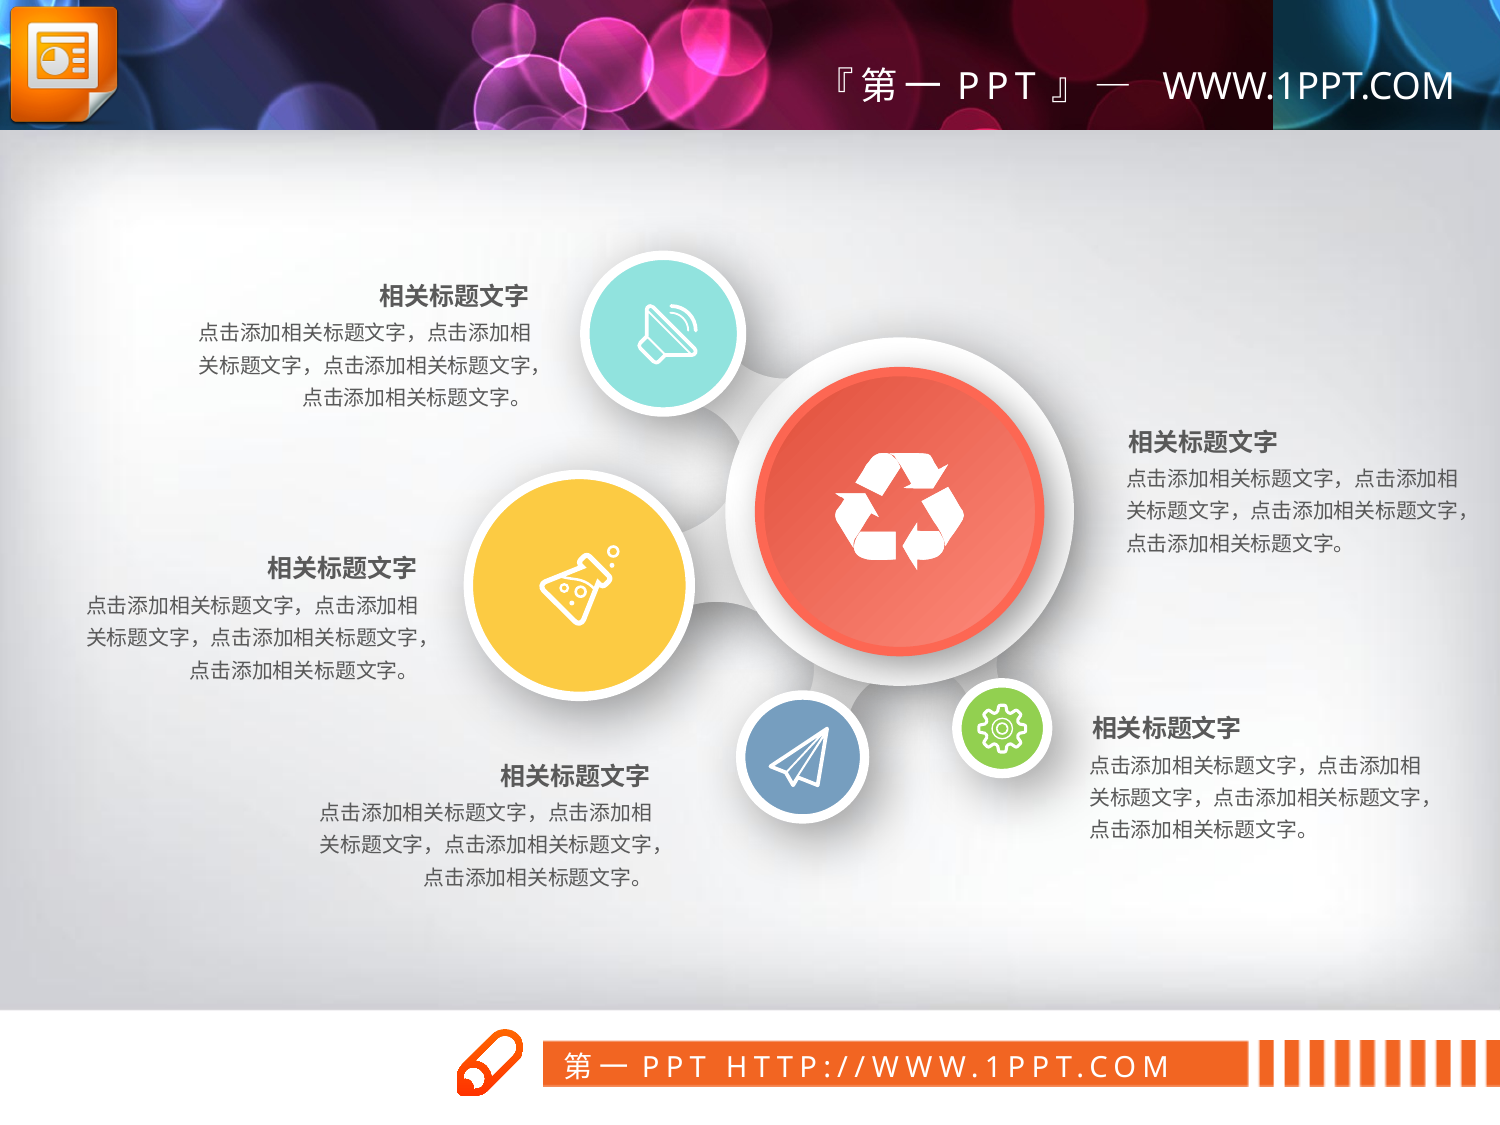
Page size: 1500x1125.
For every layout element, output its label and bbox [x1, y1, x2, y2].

picture [543, 1040, 1500, 1087]
text_box [468, 255, 1075, 820]
text_box [298, 743, 667, 899]
text_box [64, 536, 434, 692]
text_box [1111, 409, 1490, 565]
text_box [177, 263, 546, 419]
text_box [1074, 696, 1453, 852]
picture [0, 0, 1500, 1012]
